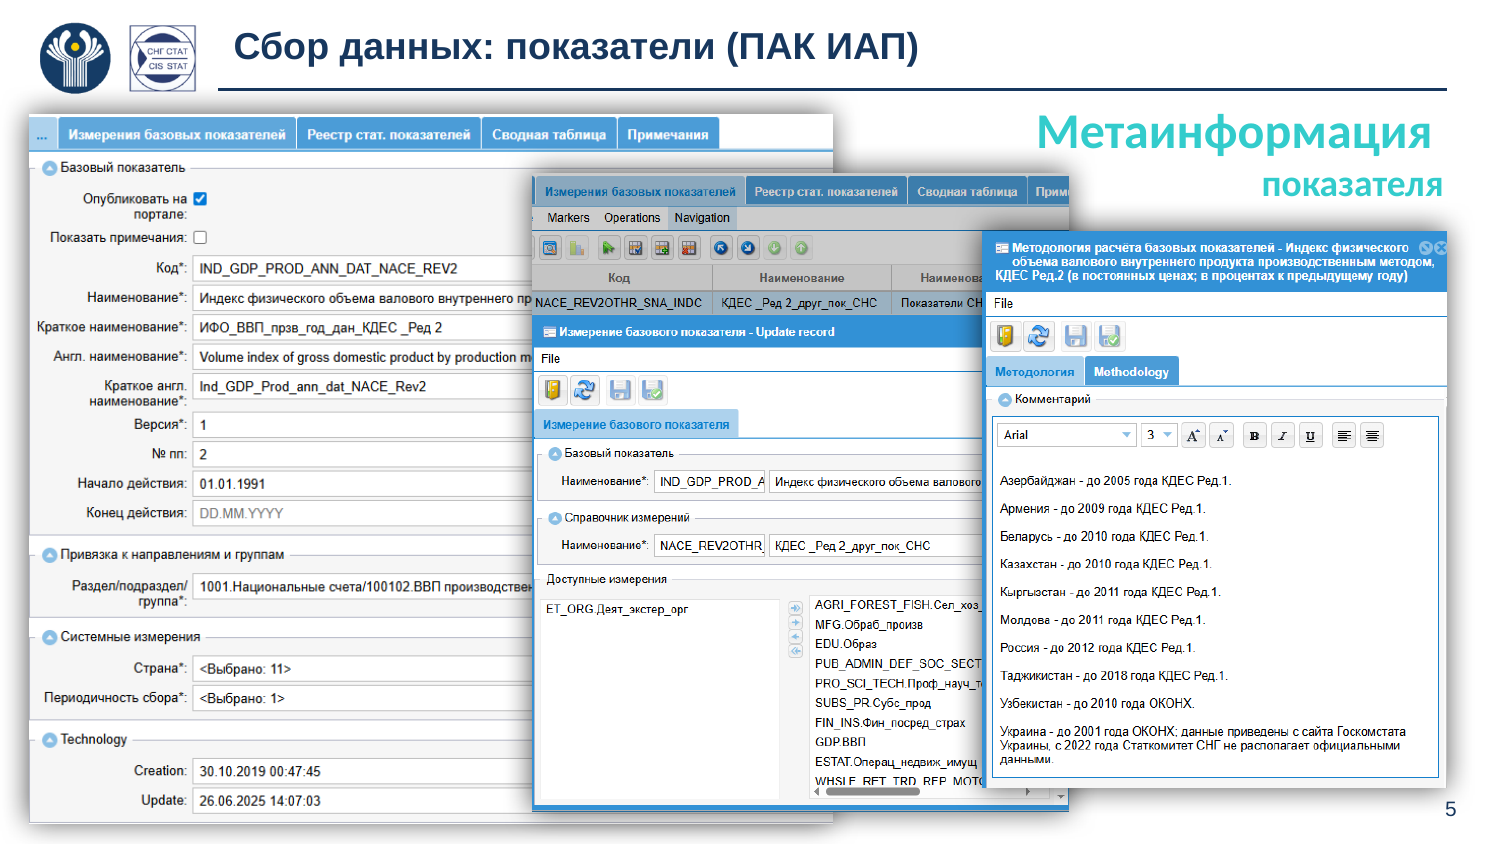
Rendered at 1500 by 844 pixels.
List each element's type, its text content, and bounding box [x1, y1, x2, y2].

title Сбор данных: показатели (ПАК ИАП) [218, 0, 1282, 90]
text_box Метаинформация показателя [990, 91, 1459, 211]
picture [0, 0, 1448, 824]
